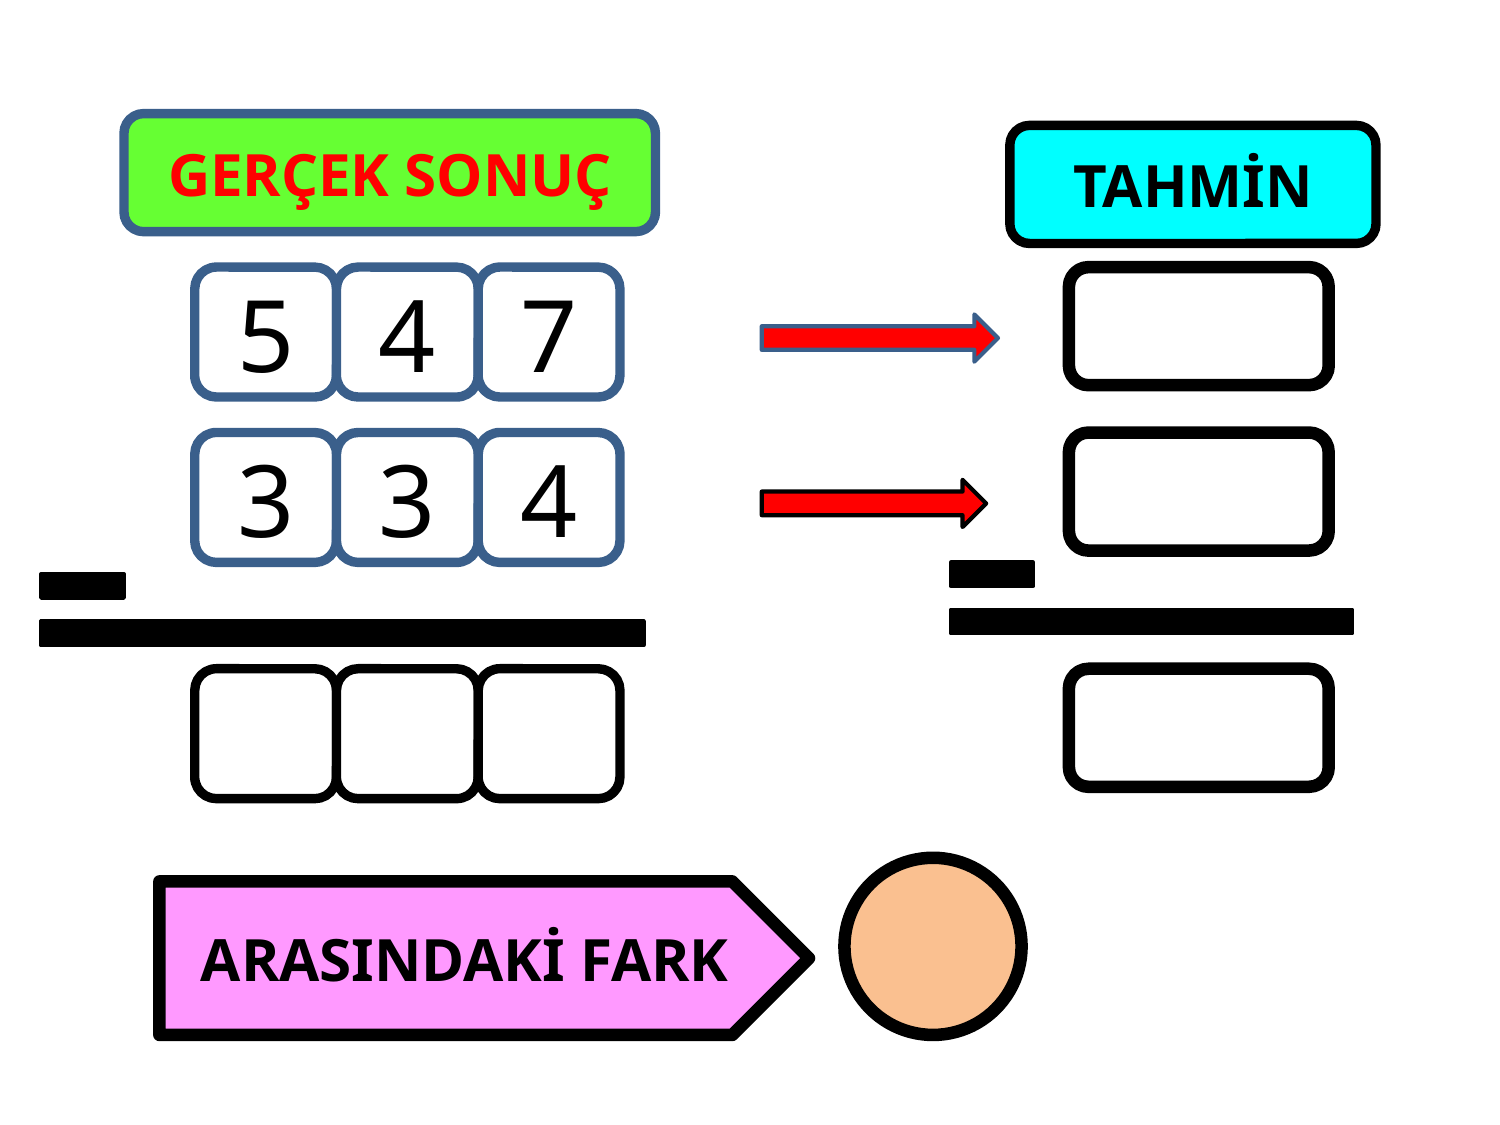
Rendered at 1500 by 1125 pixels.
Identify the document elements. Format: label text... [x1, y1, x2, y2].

text_box [949, 608, 1354, 635]
text_box [334, 666, 478, 801]
text_box TAHMİN [1007, 123, 1379, 246]
text_box [192, 666, 336, 801]
text_box 3 [334, 430, 478, 565]
text_box [1066, 265, 1331, 388]
text_box [476, 666, 623, 801]
text_box [949, 560, 1035, 588]
text_box 4 [476, 430, 623, 565]
text_box 4 [334, 264, 478, 400]
text_box [1066, 666, 1331, 789]
text_box ARASINDAKİ FARK [157, 879, 812, 1038]
text_box 7 [476, 264, 623, 400]
text_box [759, 312, 1001, 364]
text_box [39, 619, 610, 647]
text_box GERÇEK SONUÇ [121, 111, 658, 234]
text_box [1066, 430, 1331, 553]
text_box 3 [192, 430, 336, 565]
text_box [759, 477, 989, 529]
text_box 5 [192, 264, 336, 400]
text_box [842, 855, 1024, 1038]
text_box [39, 572, 126, 600]
text_box [610, 619, 646, 647]
